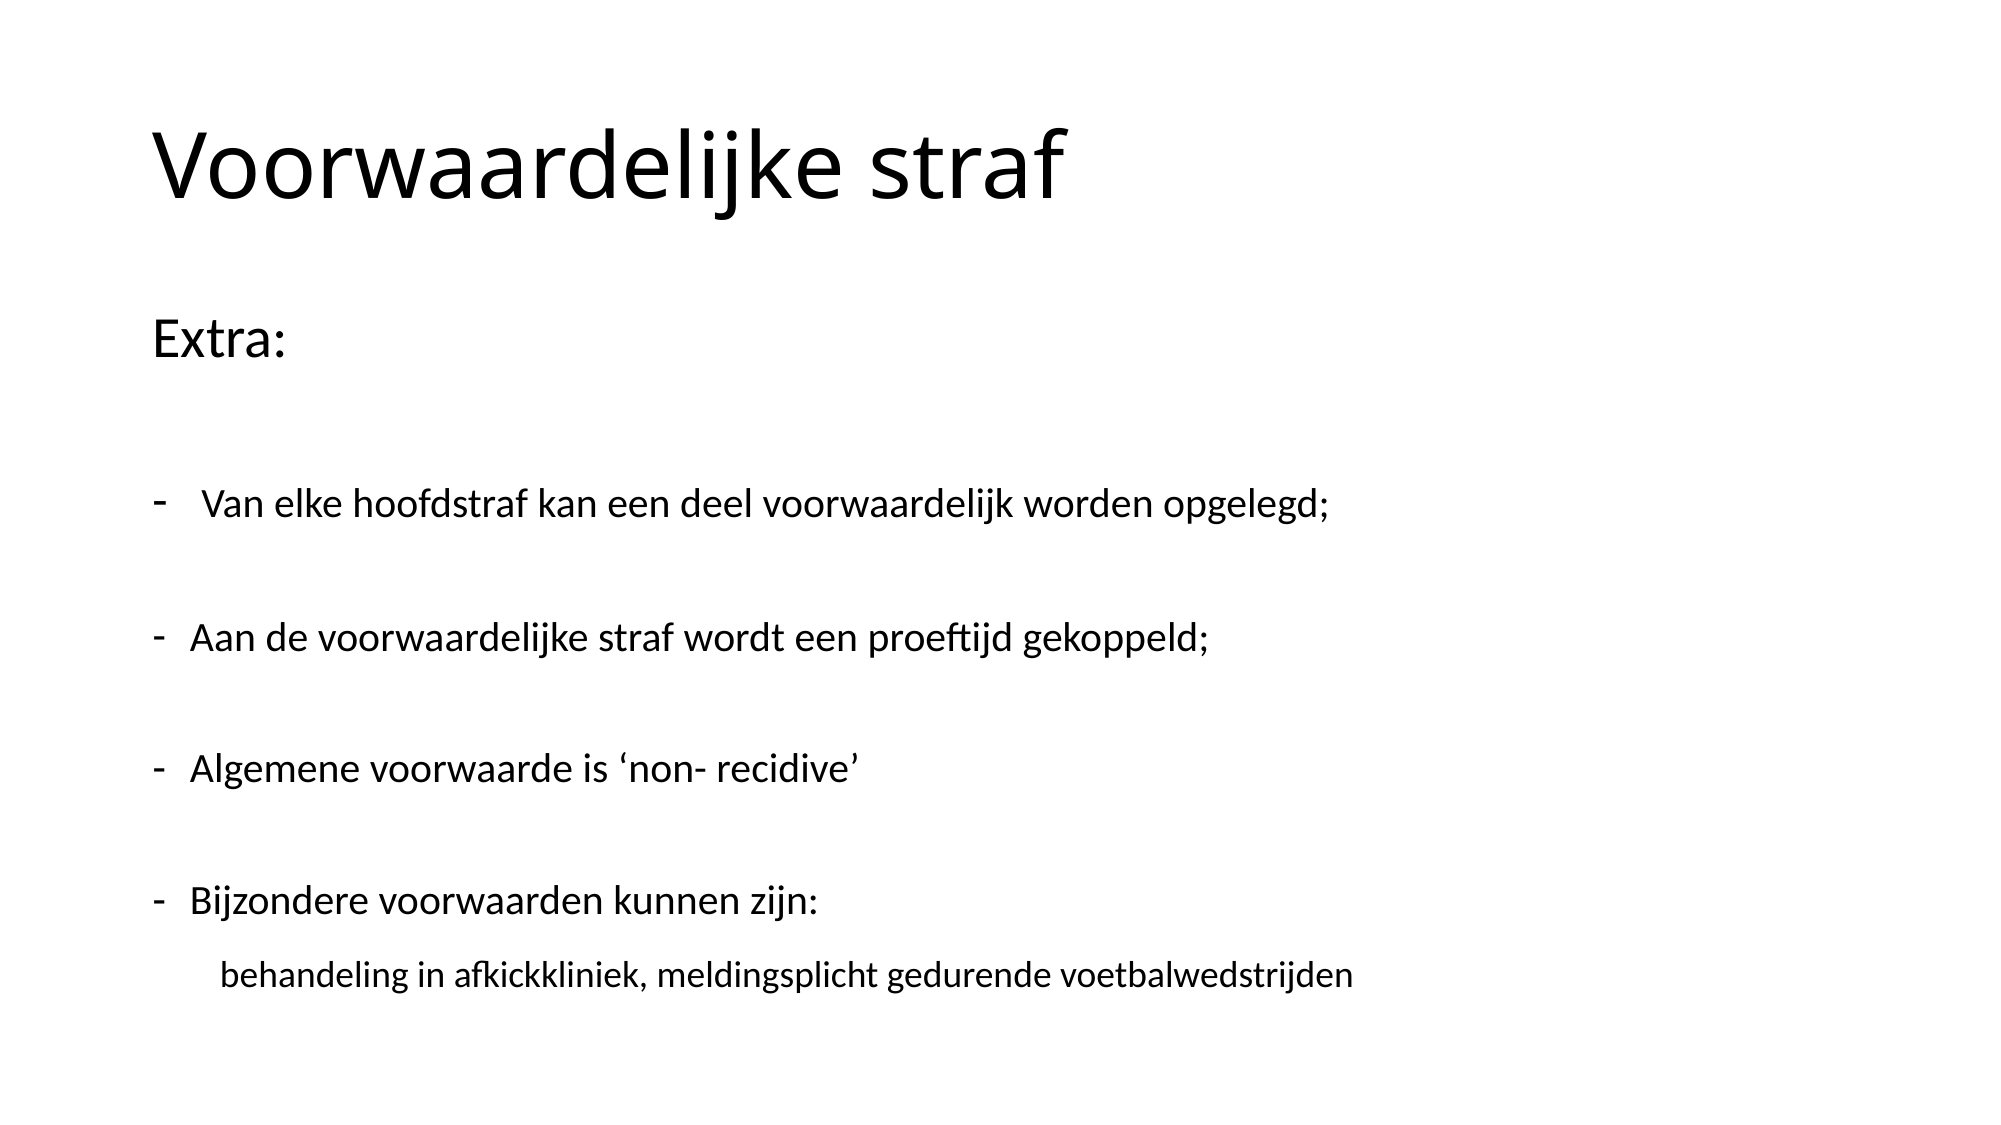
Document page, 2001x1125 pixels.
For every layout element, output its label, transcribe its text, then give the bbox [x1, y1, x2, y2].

list Extra: - Van elke hoofdstraf kan een deel voorwaardelijk worden opgelegd; Aan de voorwaardelijke straf wordt een proeftijd gekoppeld; Algemene voorwaarde is ‘non- recidive’ Bijzondere voorwaarden kunnen zijn: behandeling in afkickkliniek, meldingsplicht gedurende voetbalwedstrijden [137, 299, 1863, 1014]
title Voorwaardelijke straf [137, 59, 1863, 278]
